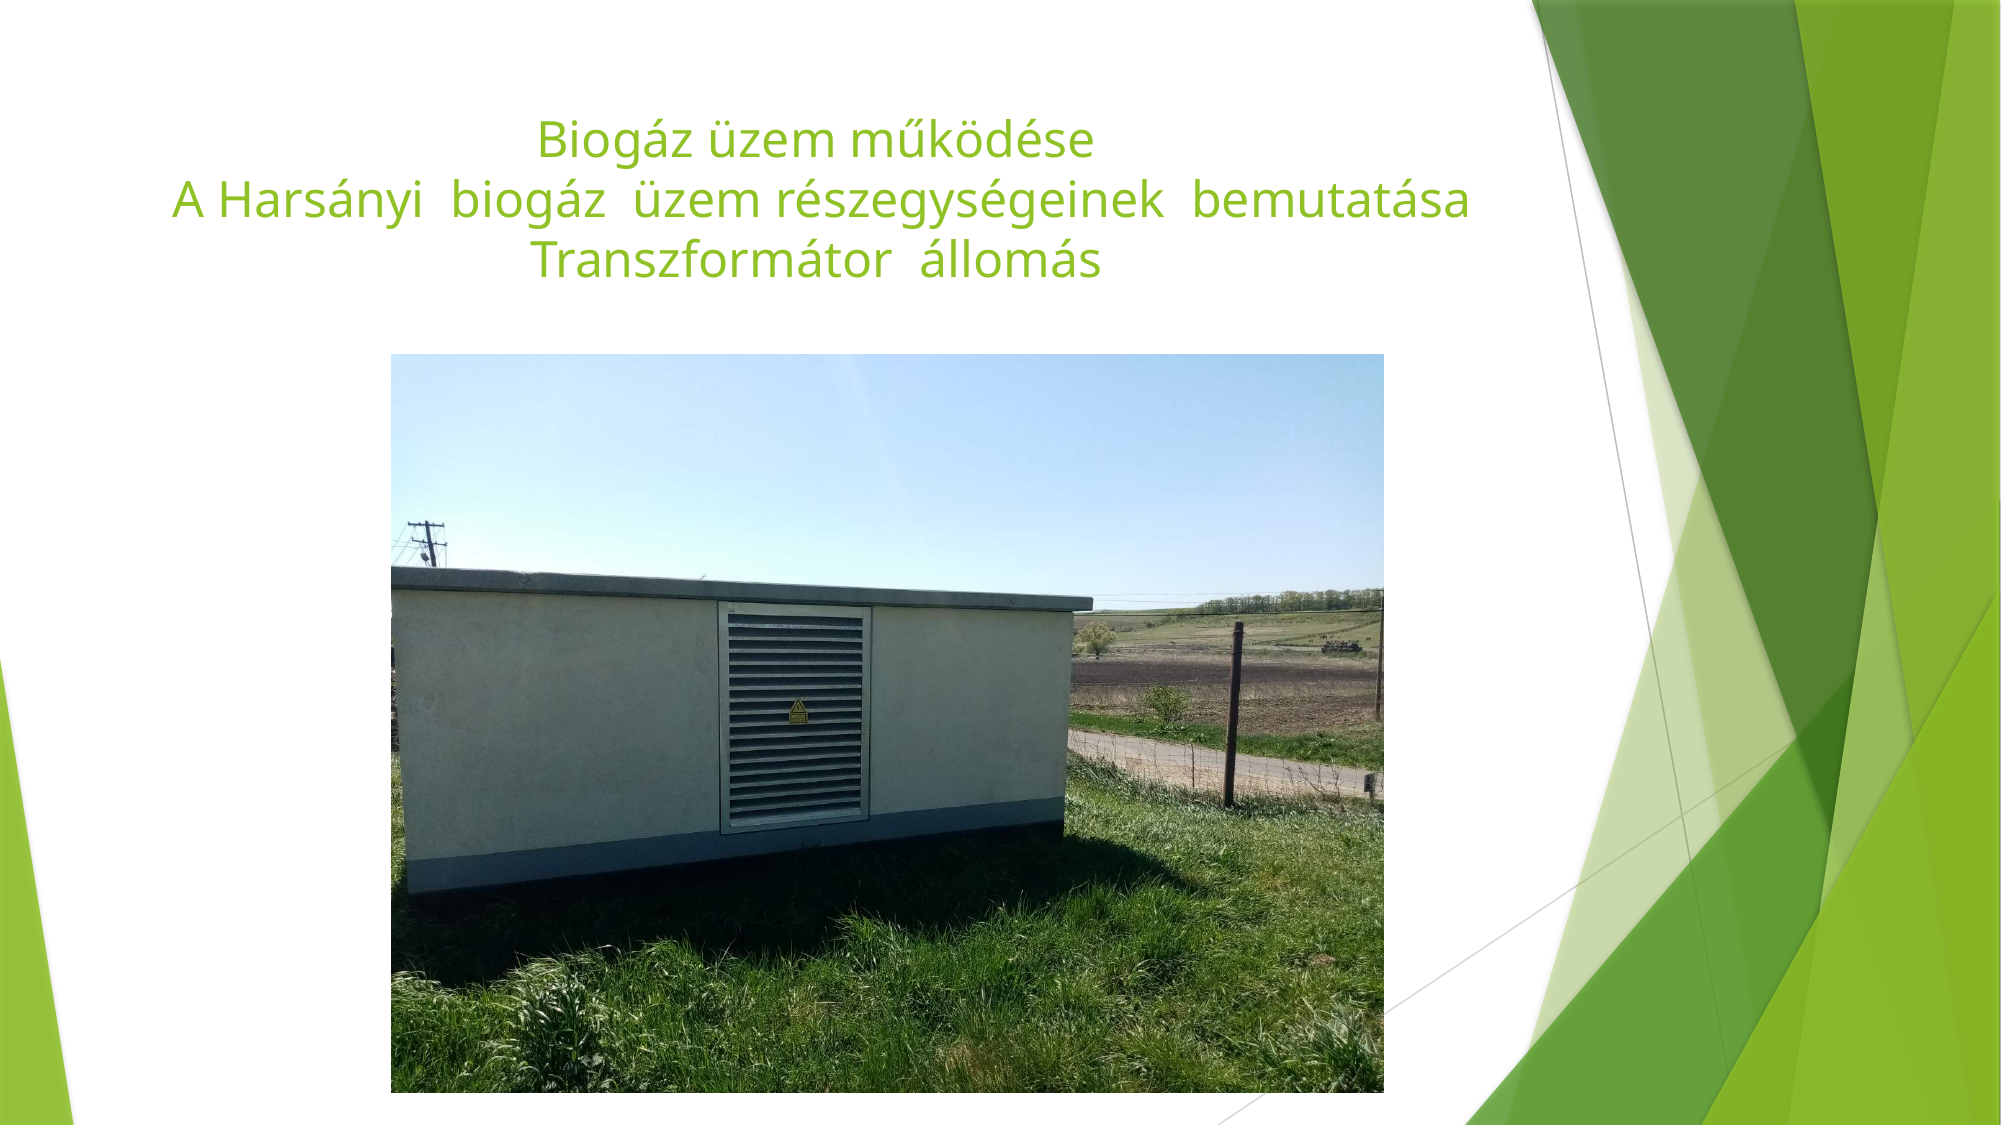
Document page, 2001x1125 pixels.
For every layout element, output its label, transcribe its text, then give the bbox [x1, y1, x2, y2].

title Biogáz üzem működése A Harsányi biogáz üzem részegységeinek bemutatása Transzformátor állomás [111, 99, 1522, 317]
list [391, 353, 1384, 1094]
